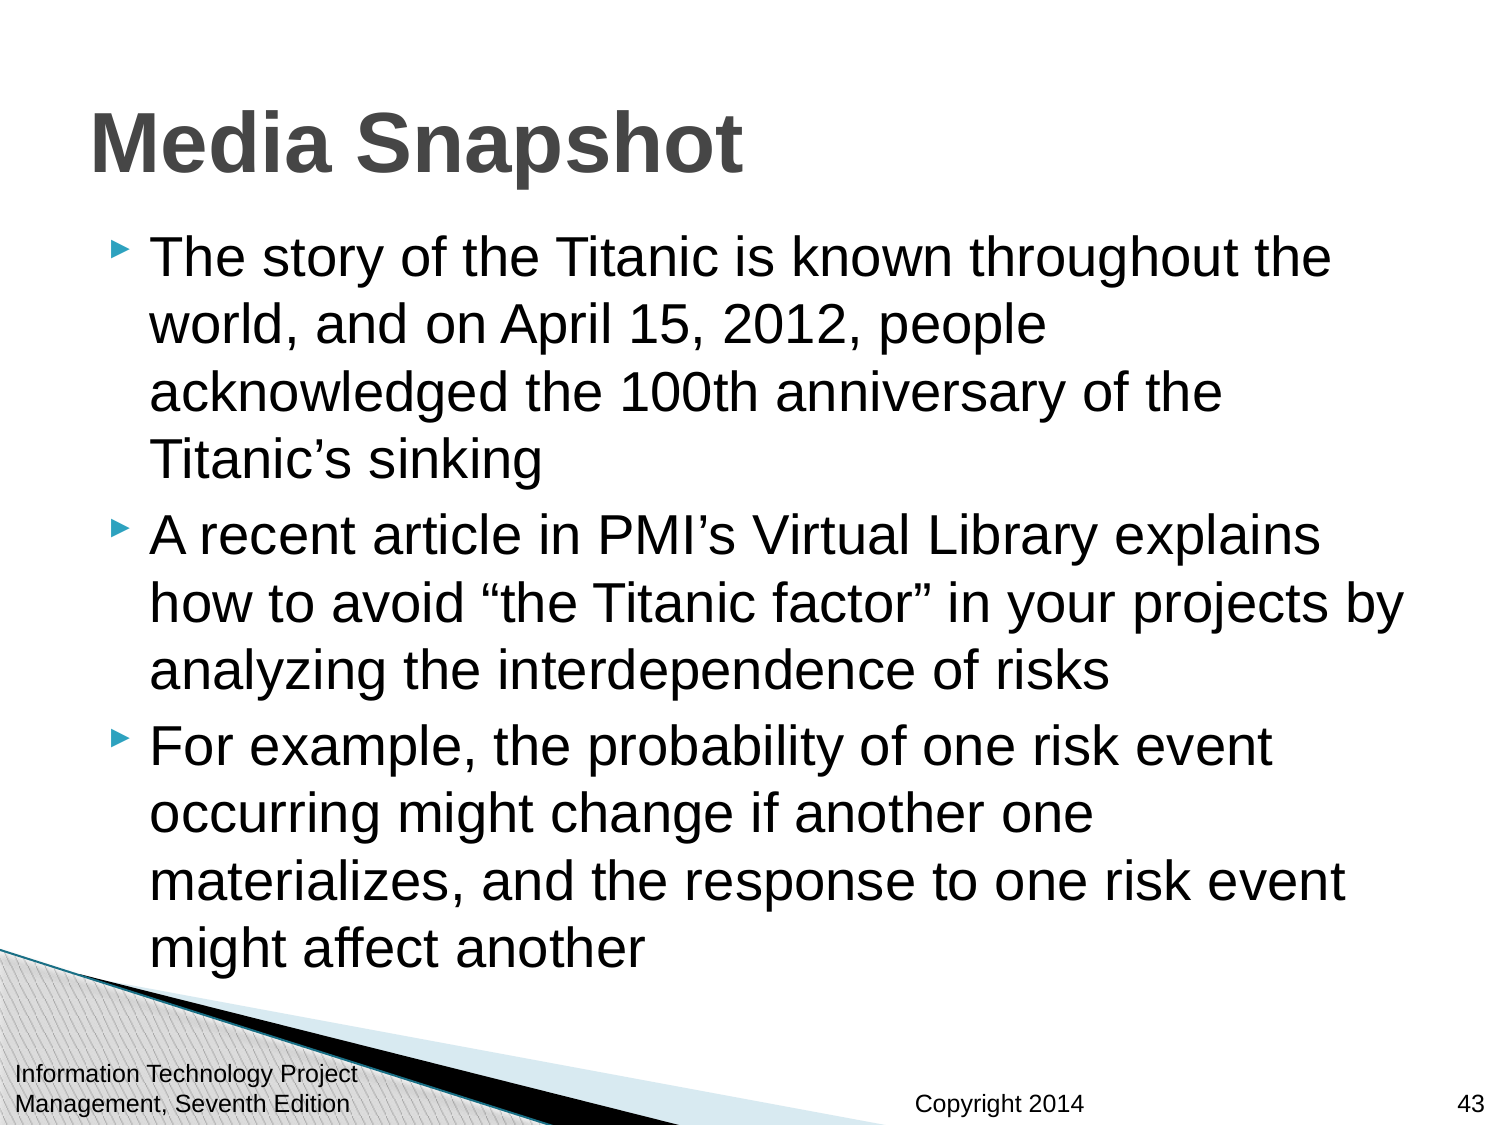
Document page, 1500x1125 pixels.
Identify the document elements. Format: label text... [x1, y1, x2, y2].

slide_number 43 [1408, 1065, 1500, 1125]
list The story of the Titanic is known throughout the world, and on April 15, 2012, people acknowledged the 100th anniversary of the Titanic’s sinking A recent article in PMI’s Virtual Library explains how to avoid “the Titanic factor” in your projects by analyzing the interdependence of risks For example, the probability of one risk event occurring might change if another one materializes, and the response to one risk event might affect another [74, 212, 1426, 956]
title Media Snapshot [75, 45, 1425, 233]
footer Information Technology Project Management, Seventh Edition [0, 1065, 425, 1125]
